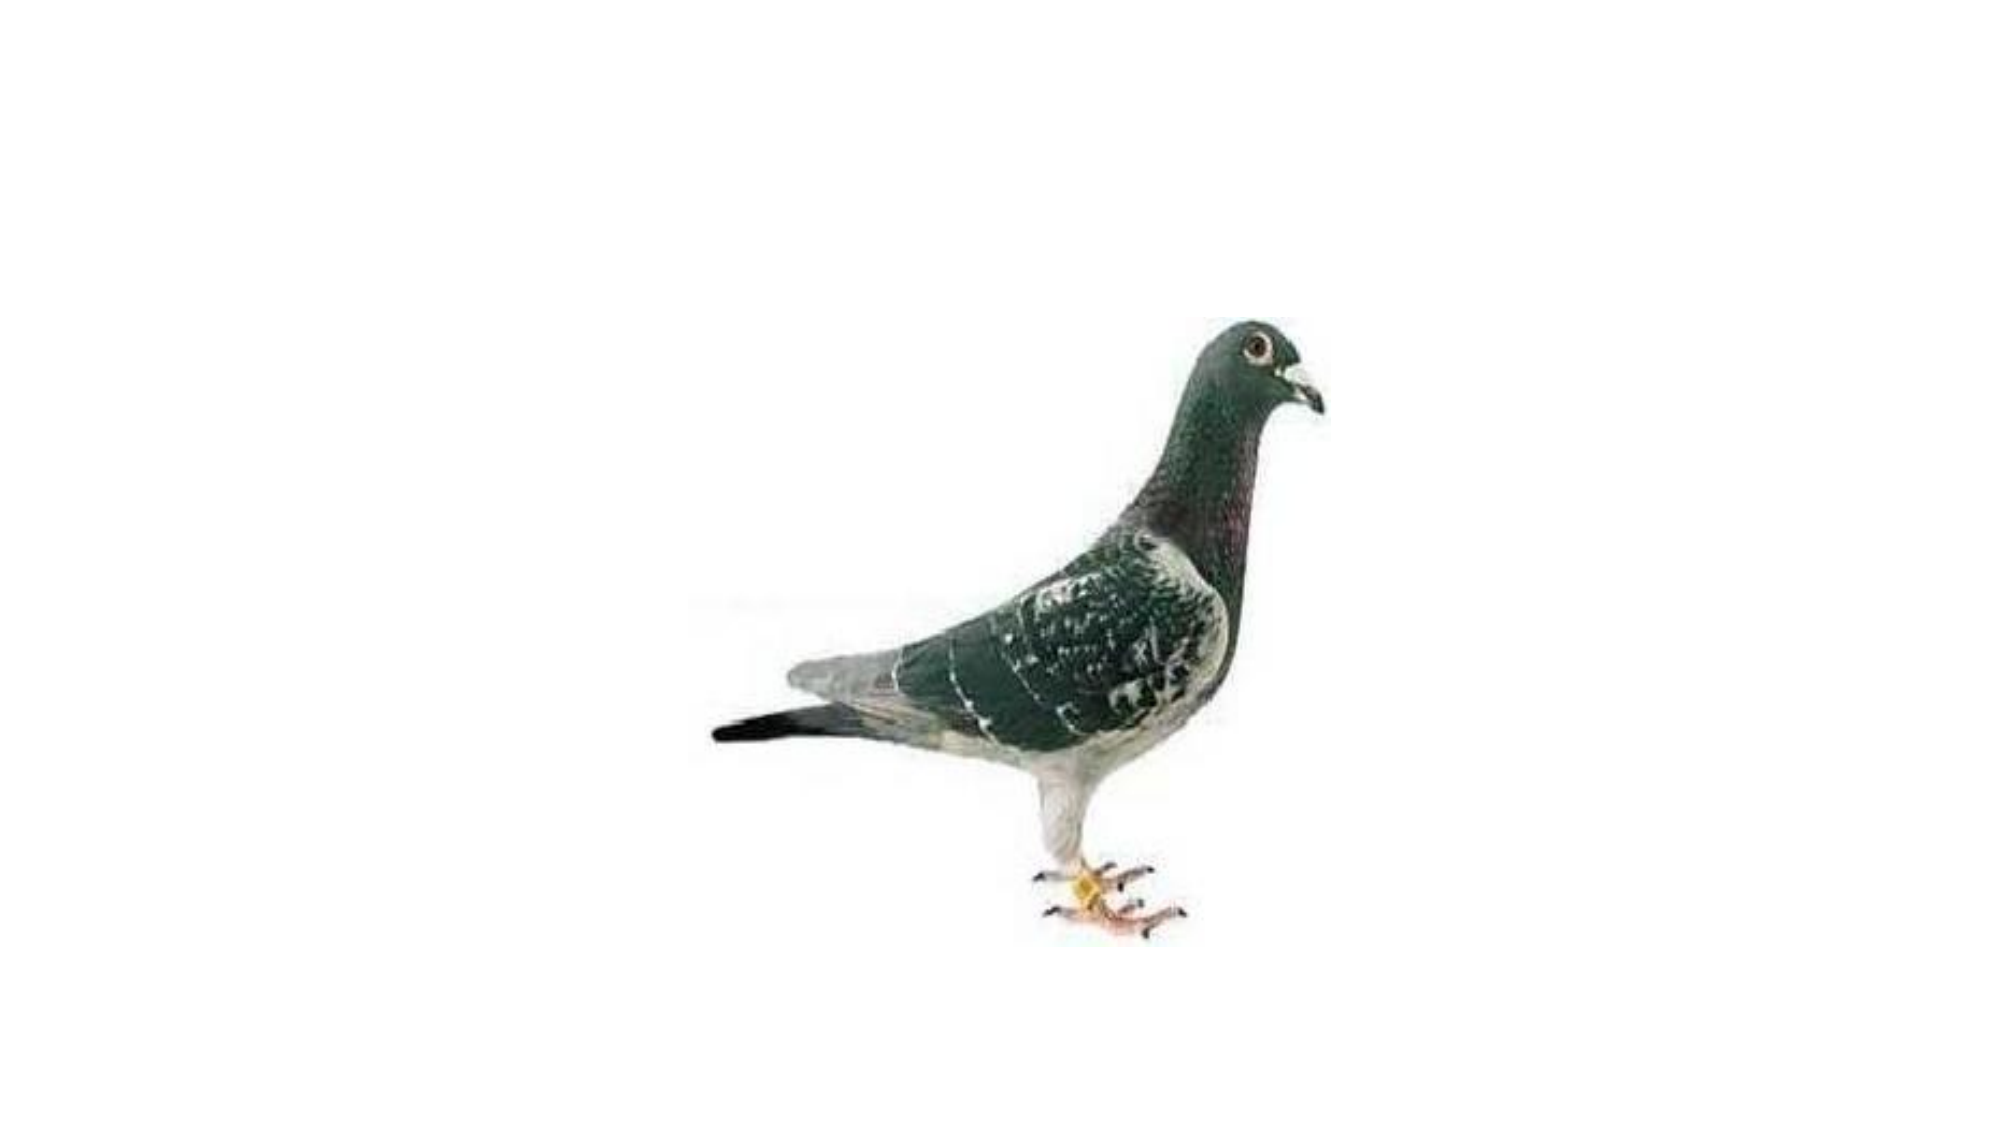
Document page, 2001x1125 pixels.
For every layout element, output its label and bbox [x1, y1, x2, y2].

list [688, 317, 1331, 947]
